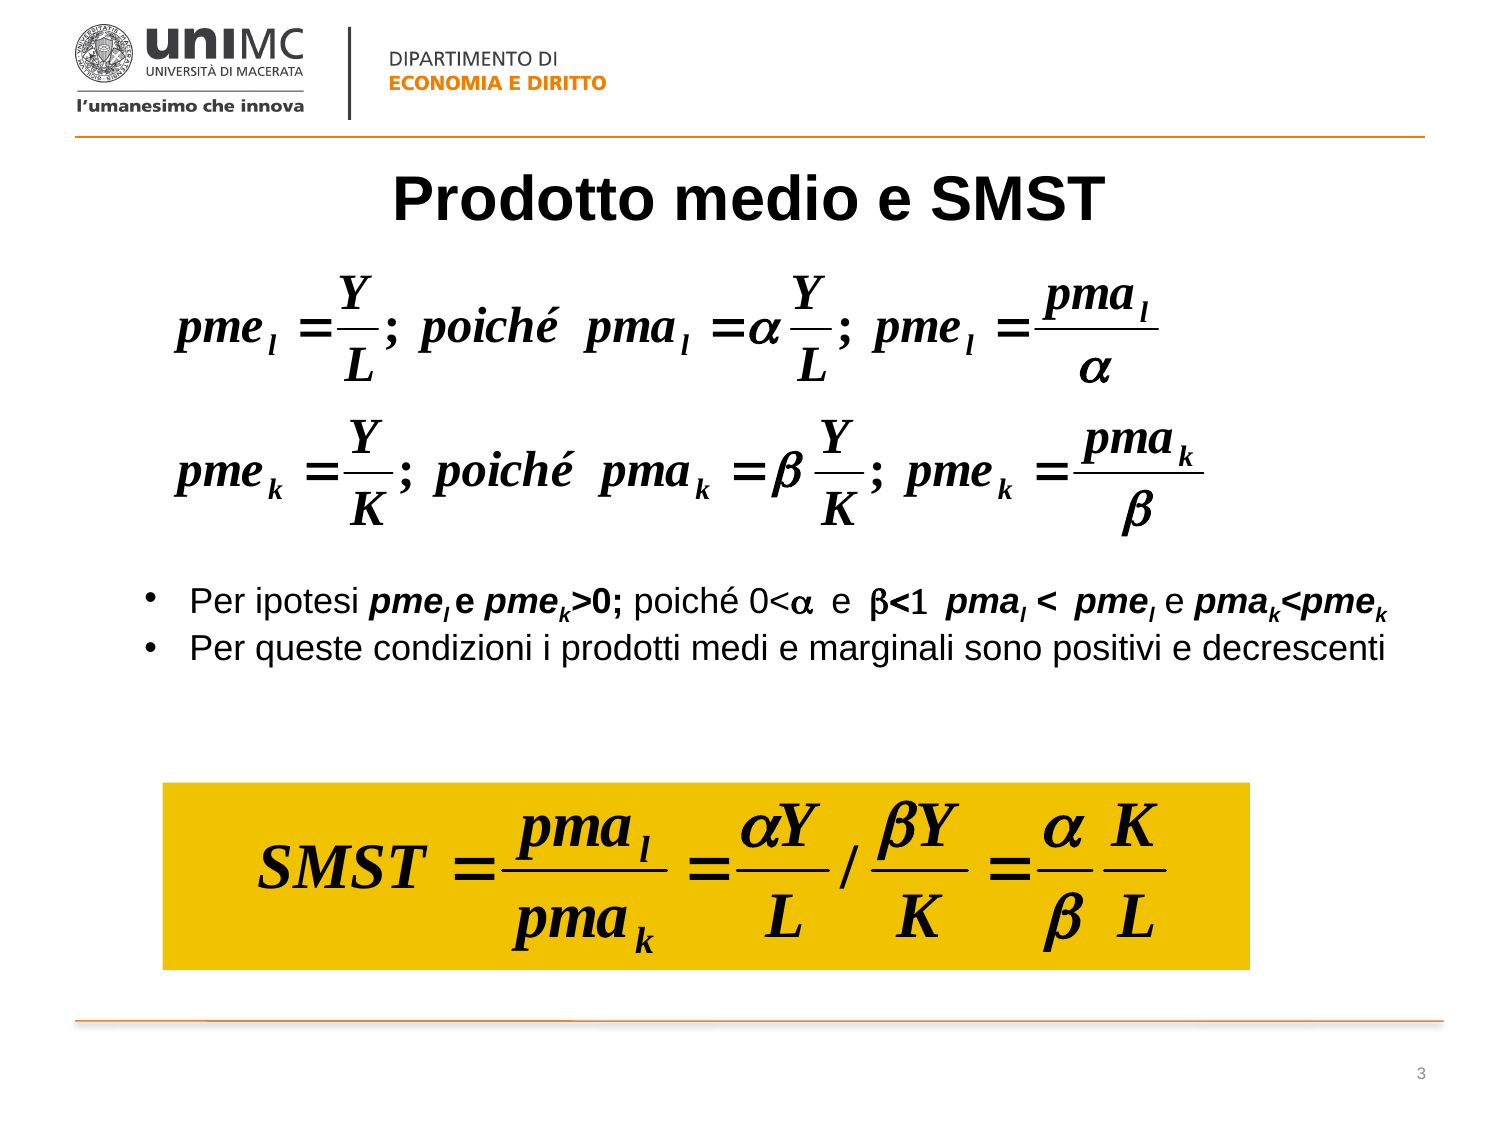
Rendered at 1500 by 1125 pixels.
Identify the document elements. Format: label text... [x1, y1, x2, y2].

slide_number 3 [1091, 1042, 1442, 1103]
title Prodotto medio e SMST [75, 149, 1425, 241]
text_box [162, 257, 1167, 394]
list Per ipotesi pmel e pmek>0; poiché 0<a e b<1 pmal < pmel e pmak<pmek Per queste condizioni i prodotti medi e marginali sono positivi e decrescenti [129, 570, 1430, 758]
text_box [162, 779, 1251, 971]
picture [75, 24, 1425, 138]
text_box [162, 401, 1214, 546]
